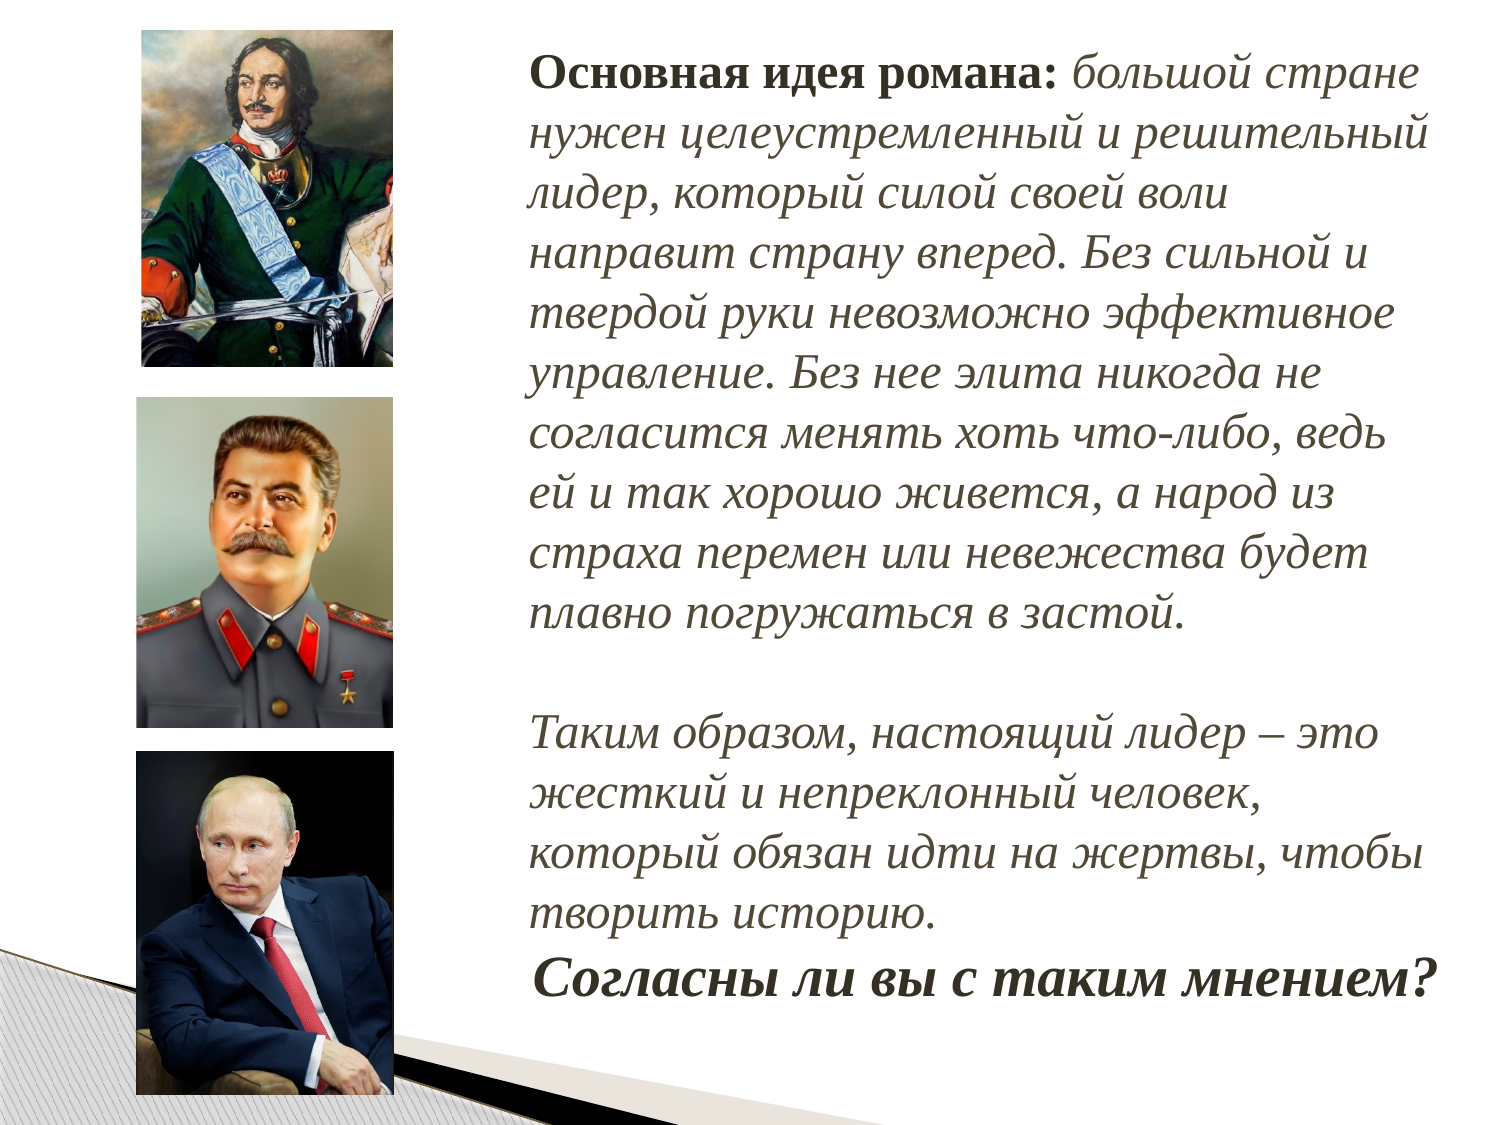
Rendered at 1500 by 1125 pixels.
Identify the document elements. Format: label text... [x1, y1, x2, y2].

text_box Основная идея романа: большой стране нужен целеустремленный и решительный лидер, который силой своей воли направит страну вперед. Без сильной и твердой руки невозможно эффективное управление. Без нее элита никогда не согласится менять хоть что-либо, ведь ей и так хорошо живется, а народ из страха перемен или невежества будет плавно погружаться в застой. Таким образом, настоящий лидер – это жесткий и непреклонный человек, который обязан идти на жертвы, чтобы творить историю. Согласны ли вы с таким мнением? [513, 30, 1459, 1016]
picture [136, 751, 395, 1095]
picture [136, 396, 394, 729]
picture [140, 30, 394, 367]
